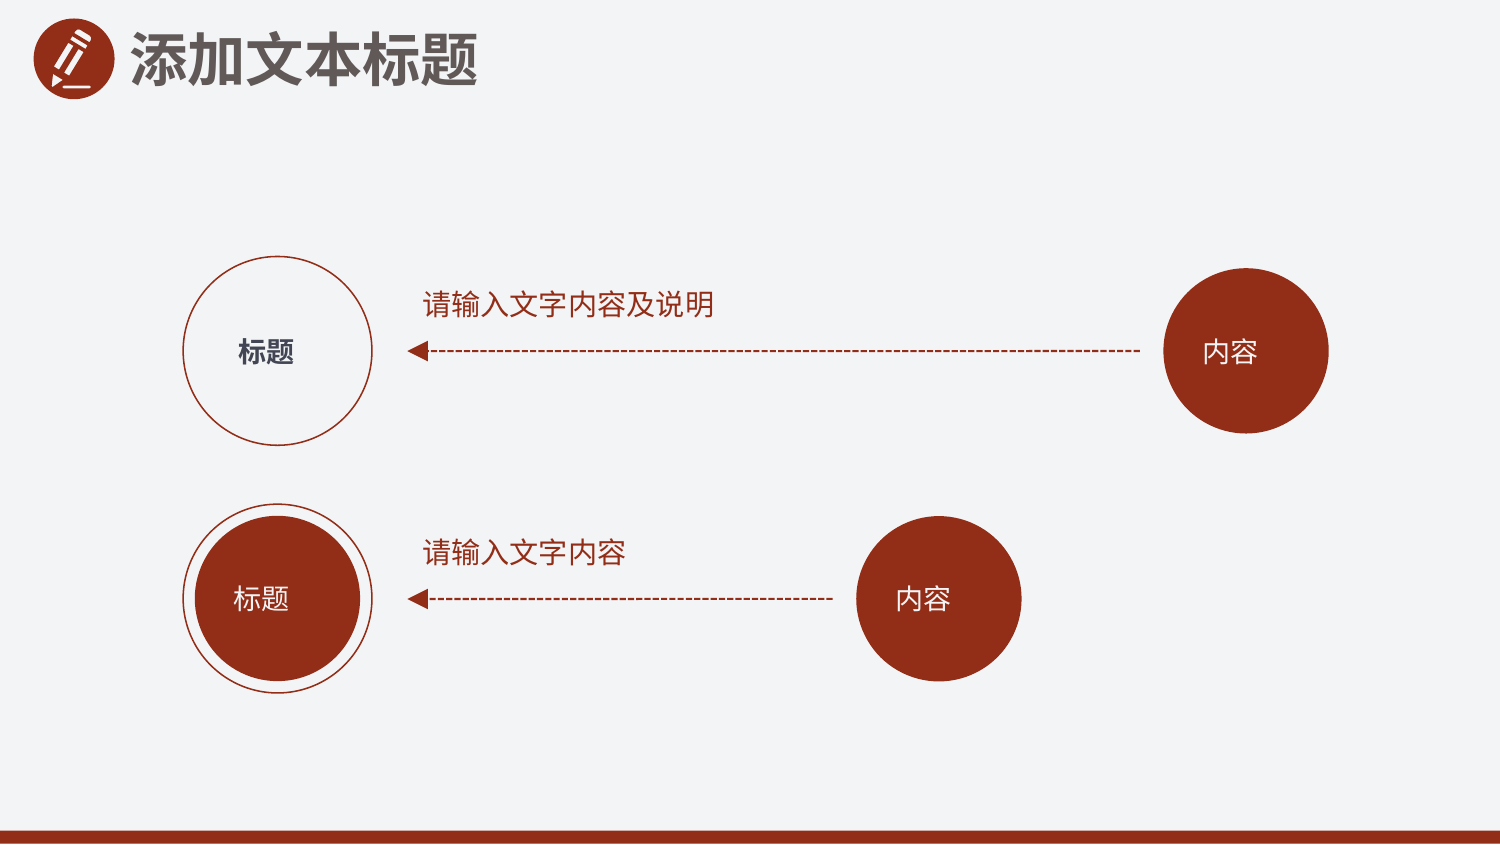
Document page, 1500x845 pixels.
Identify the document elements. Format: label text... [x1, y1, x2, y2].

text_box 标题 [194, 515, 361, 682]
text_box 请输入文字内容 [407, 516, 880, 587]
text_box [183, 504, 372, 693]
text_box [33, 18, 115, 100]
text_box 内容 [856, 516, 1022, 682]
text_box 请输入文字内容及说明 [407, 268, 1258, 339]
text_box [0, 830, 1500, 844]
text_box 添加文本标题 [114, 15, 969, 101]
text_box 内容 [1163, 269, 1329, 434]
text_box 标题 [183, 256, 372, 446]
text_box [407, 588, 432, 610]
text_box [407, 340, 434, 362]
